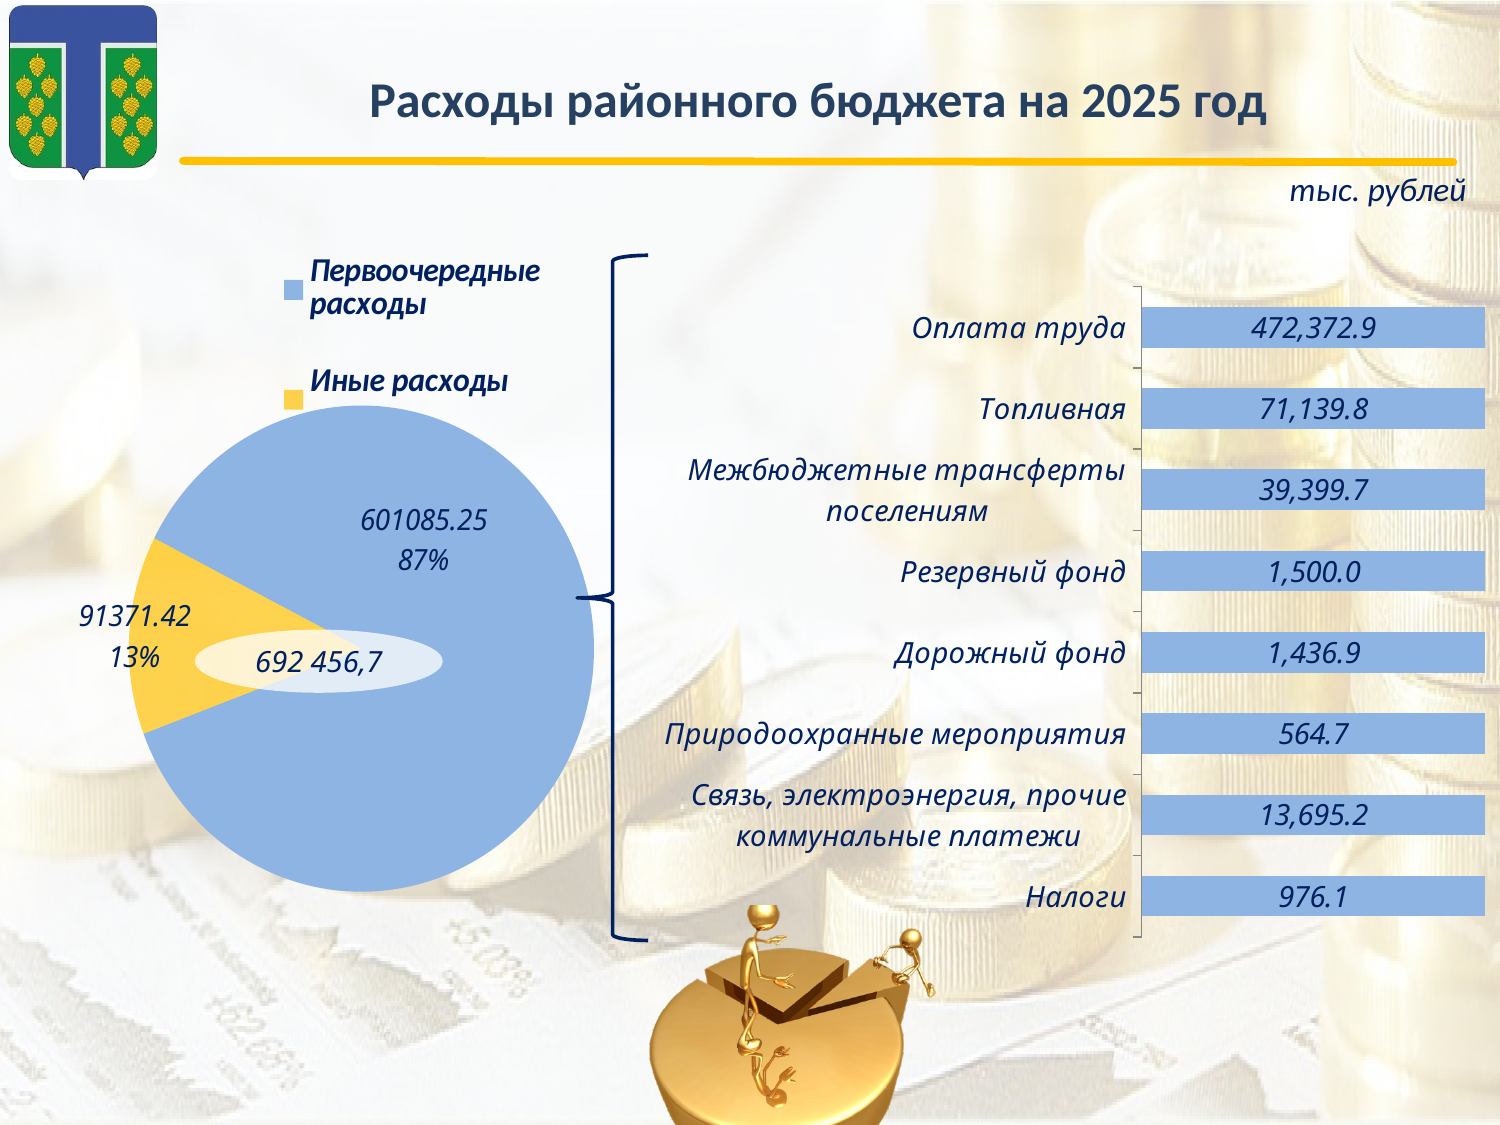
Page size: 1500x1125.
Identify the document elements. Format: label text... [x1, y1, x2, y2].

picture [8, 5, 158, 181]
picture [587, 904, 1014, 1125]
chart [8, 192, 1500, 973]
text_box тыс. рублей [1274, 160, 1500, 191]
title Расходы районного бюджета на 2025 год [183, 45, 1454, 149]
